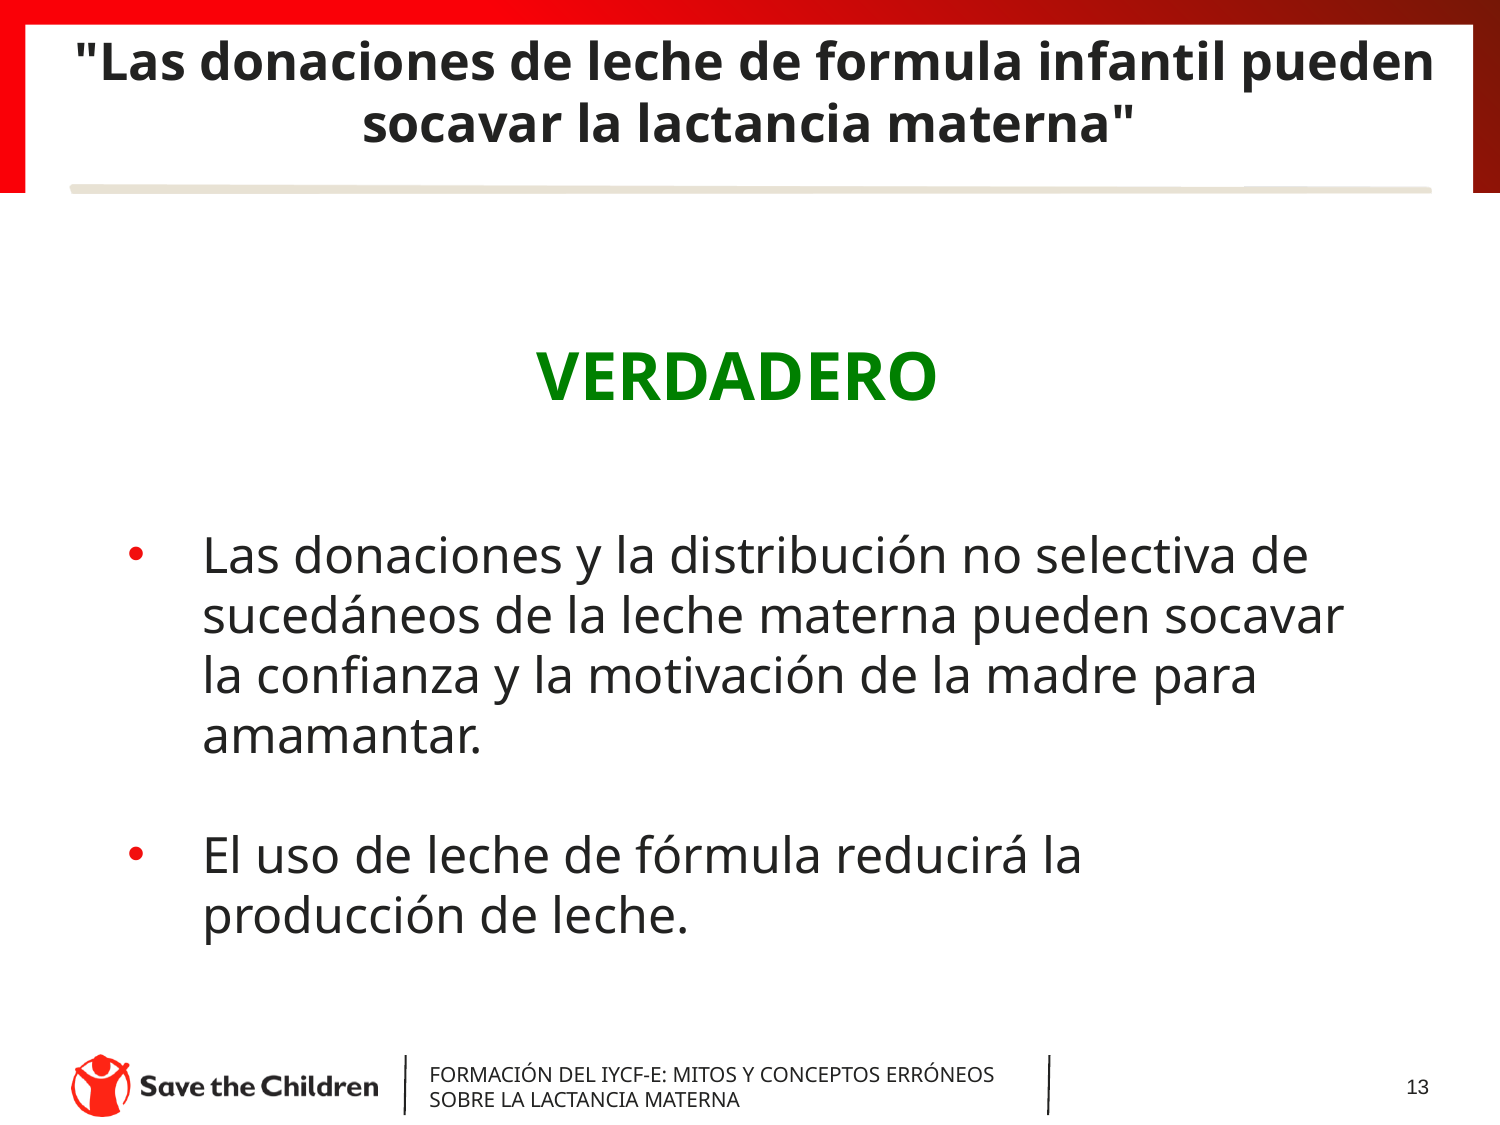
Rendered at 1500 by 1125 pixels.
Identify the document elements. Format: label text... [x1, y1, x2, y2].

slide_number ‹#› [1317, 1056, 1445, 1117]
text_box VERDADERO Las donaciones y la distribución no selectiva de sucedáneos de la leche materna pueden socavar la confianza y la motivación de la madre para amamantar. El uso de leche de fórmula reducirá la producción de leche. [112, 326, 1365, 952]
text_box "Las donaciones de leche de formula infantil pueden socavar la lactancia materna" [29, 47, 1483, 161]
picture [71, 1054, 378, 1117]
picture [69, 184, 1432, 194]
footer FORMACIÓN DEL IYCF-E: MITOS Y CONCEPTOS ERRÓNEOS SOBRE LA LACTANCIA MATERNA [414, 1056, 1042, 1117]
